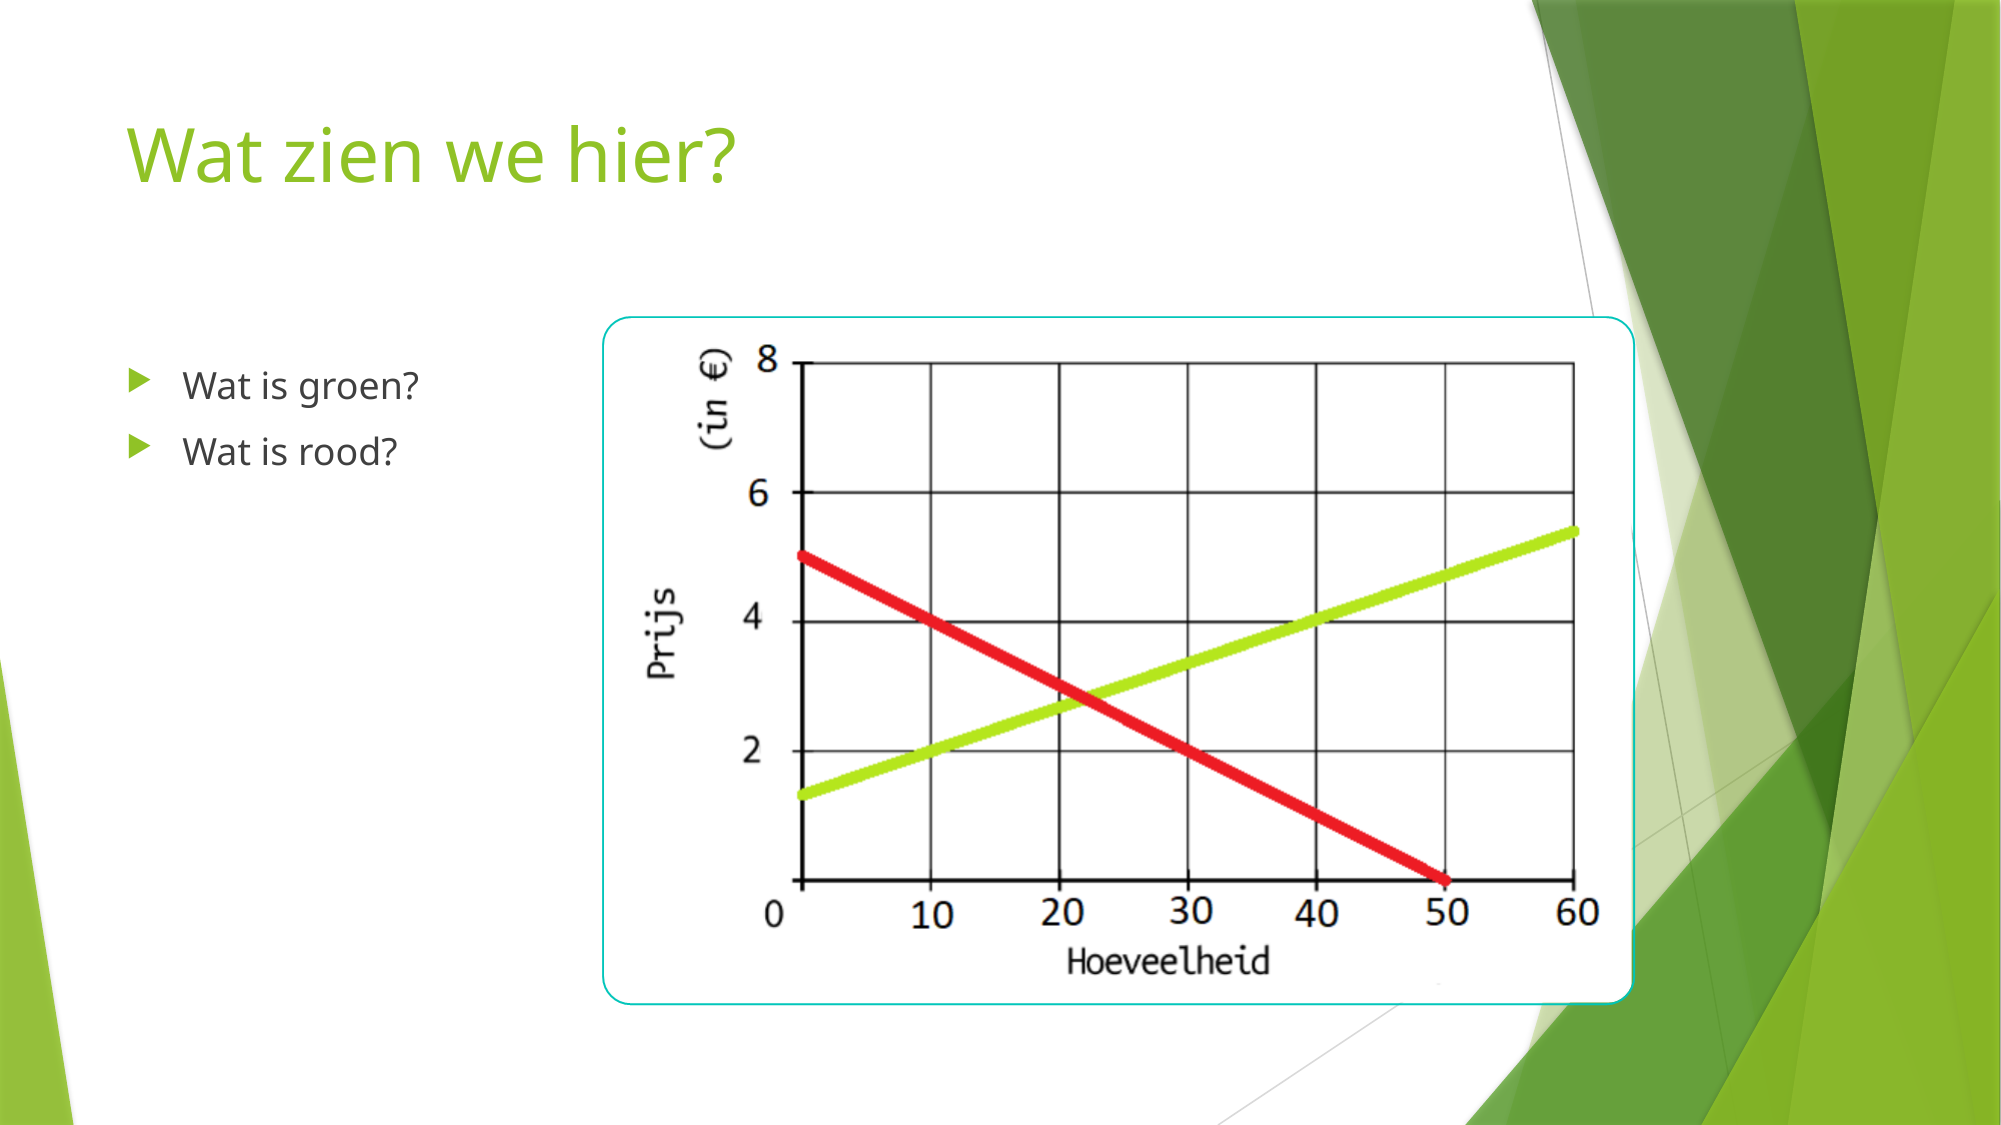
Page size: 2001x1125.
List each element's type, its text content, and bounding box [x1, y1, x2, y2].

list Wat is groen? Wat is rood? [111, 354, 597, 992]
title Wat zien we hier? [111, 99, 1522, 317]
picture [602, 316, 1637, 1007]
